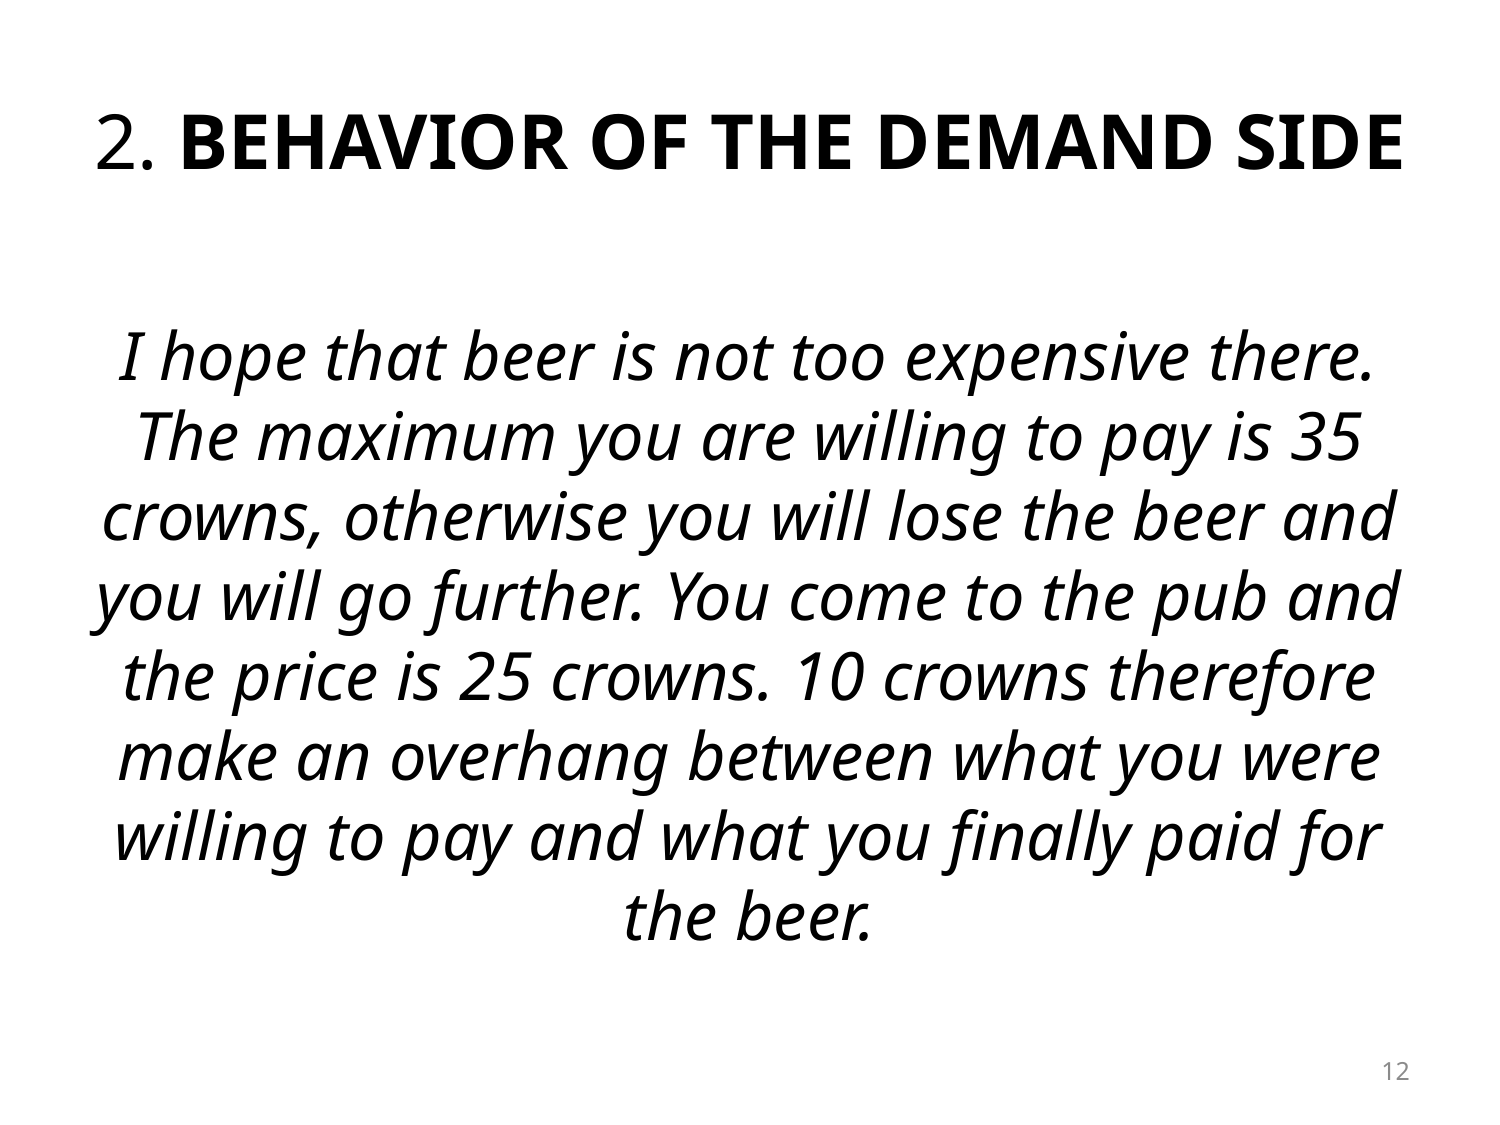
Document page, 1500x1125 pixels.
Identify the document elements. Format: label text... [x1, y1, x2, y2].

slide_number 12 [1074, 1042, 1425, 1103]
list I hope that beer is not too expensive there. The maximum you are willing to pay is 35 crowns, otherwise you will lose the beer and you will go further. You come to the pub and the price is 25 crowns. 10 crowns therefore make an overhang between what you were willing to pay and what you finally paid for the beer. [75, 262, 1425, 1005]
title 2. behavior of the demand side [75, 45, 1425, 233]
